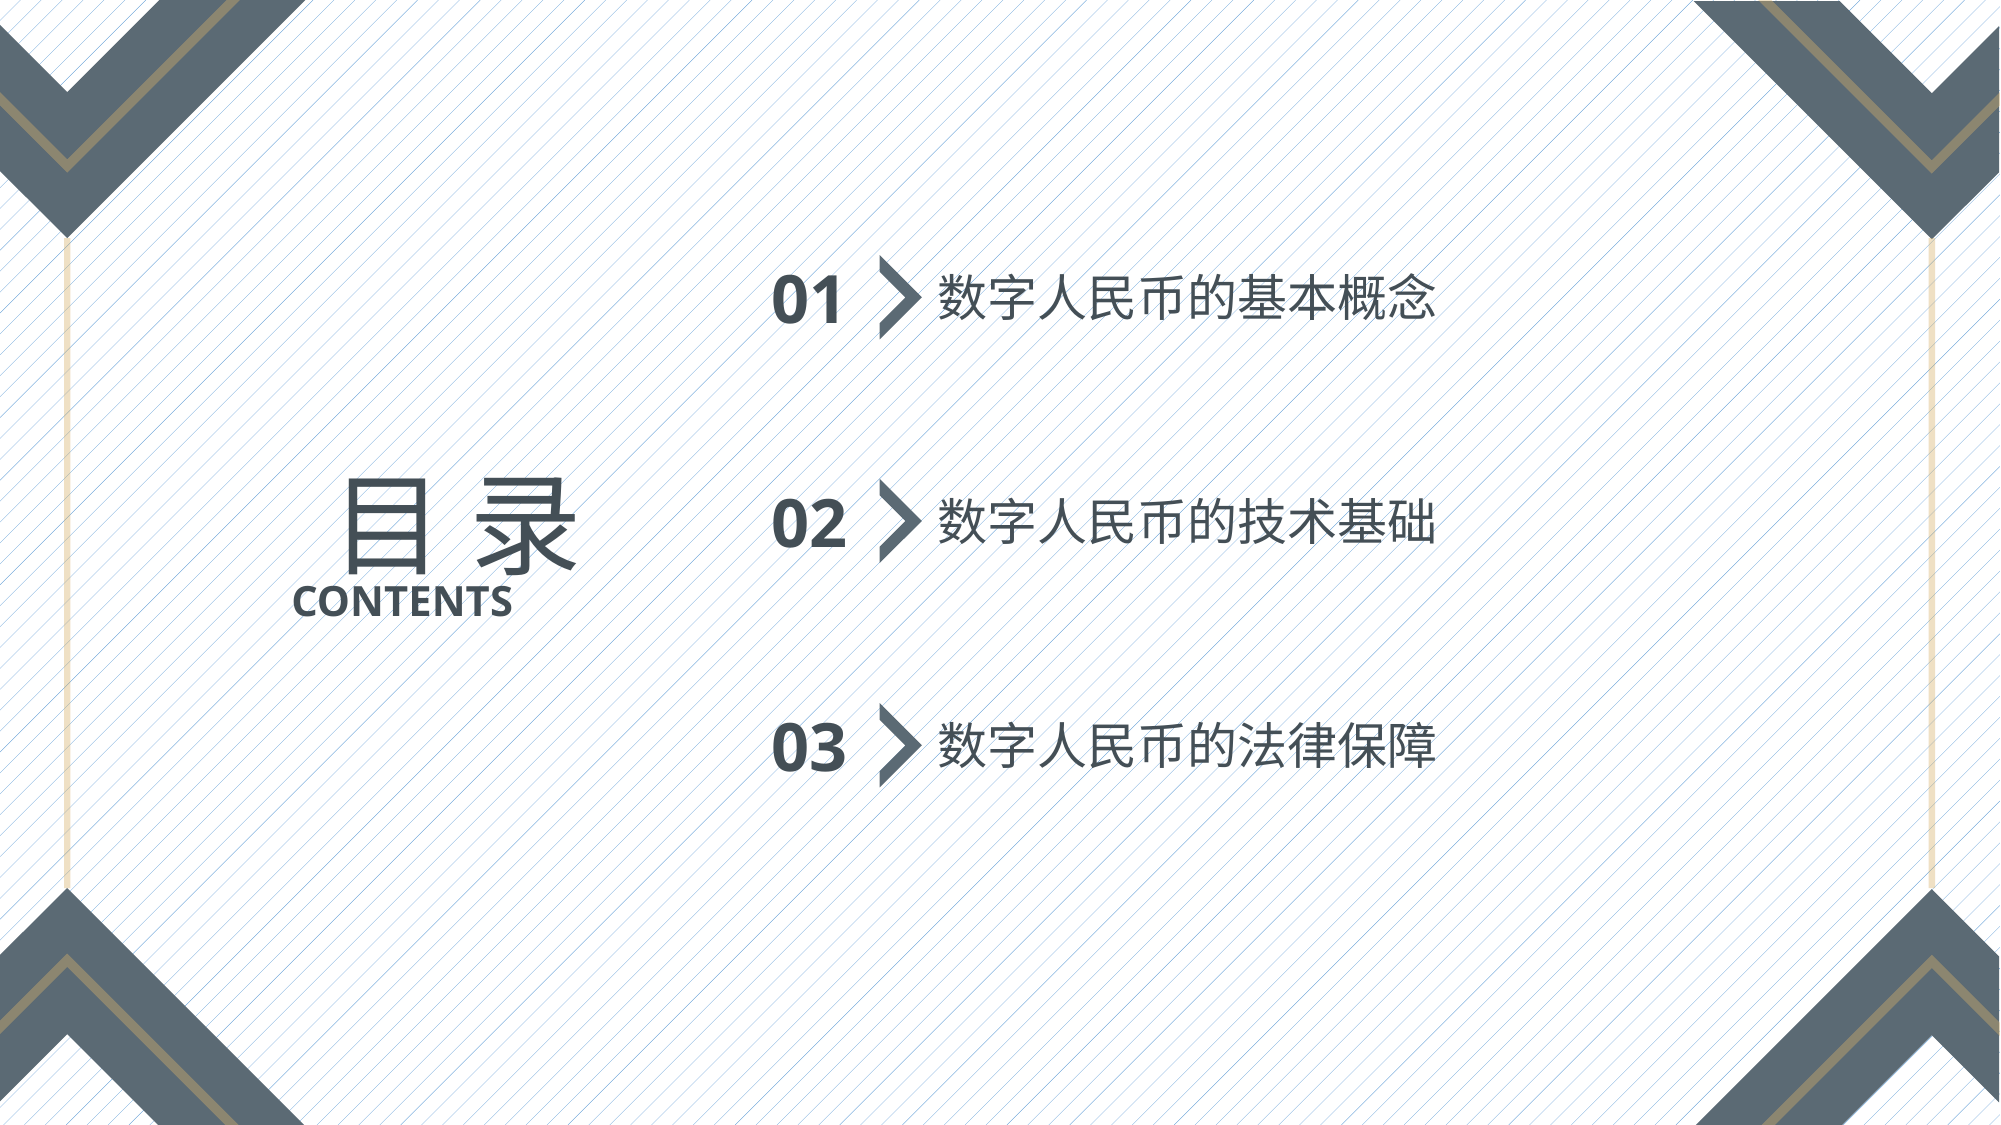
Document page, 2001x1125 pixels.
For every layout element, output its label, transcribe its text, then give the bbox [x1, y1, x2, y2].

text_box 数字人民币的技术基础 [922, 483, 1526, 558]
text_box 数字人民币的基本概念 [922, 259, 1526, 335]
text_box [1714, 0, 2000, 1125]
text_box [885, 707, 924, 784]
text_box 02 [735, 473, 885, 568]
text_box 01 [735, 249, 885, 344]
text_box 数字人民币的法律保障 [922, 707, 1558, 783]
text_box [885, 482, 924, 560]
text_box CONTENTS [285, 567, 637, 633]
text_box 03 [735, 697, 885, 792]
text_box [885, 258, 924, 336]
text_box 目 录 [285, 446, 637, 567]
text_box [0, 0, 285, 1125]
